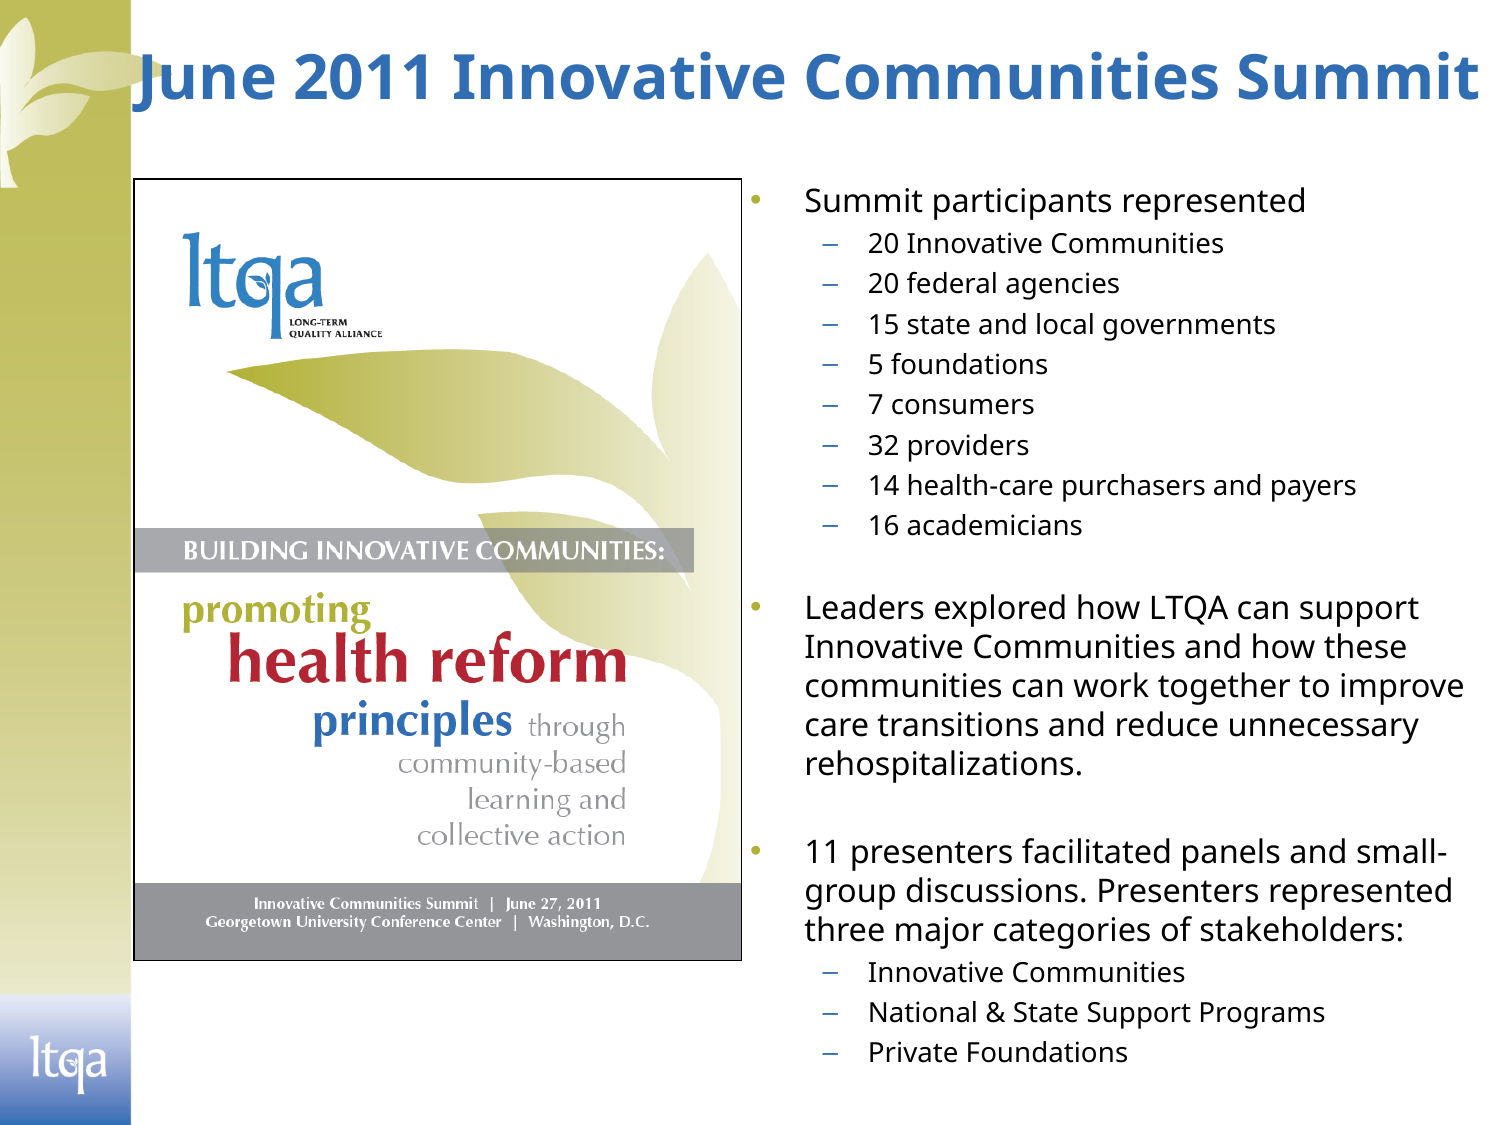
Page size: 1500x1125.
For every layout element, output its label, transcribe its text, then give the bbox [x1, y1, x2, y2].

title June 2011 Innovative Communities Summit [134, 14, 1486, 136]
list Summit participants represented 20 Innovative Communities 20 federal agencies 15 state and local governments 5 foundations 7 consumers 32 providers 14 health-care purchasers and payers 16 academicians Leaders explored how LTQA can support Innovative Communities and how these communities can work together to improve care transitions and reduce unnecessary rehospitalizations. 11 presenters facilitated panels and small-group discussions. Presenters represented three major categories of stakeholders: Innovative Communities National & State Support Programs Private Foundations [749, 179, 1471, 1125]
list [134, 179, 741, 961]
picture [0, 0, 173, 1125]
